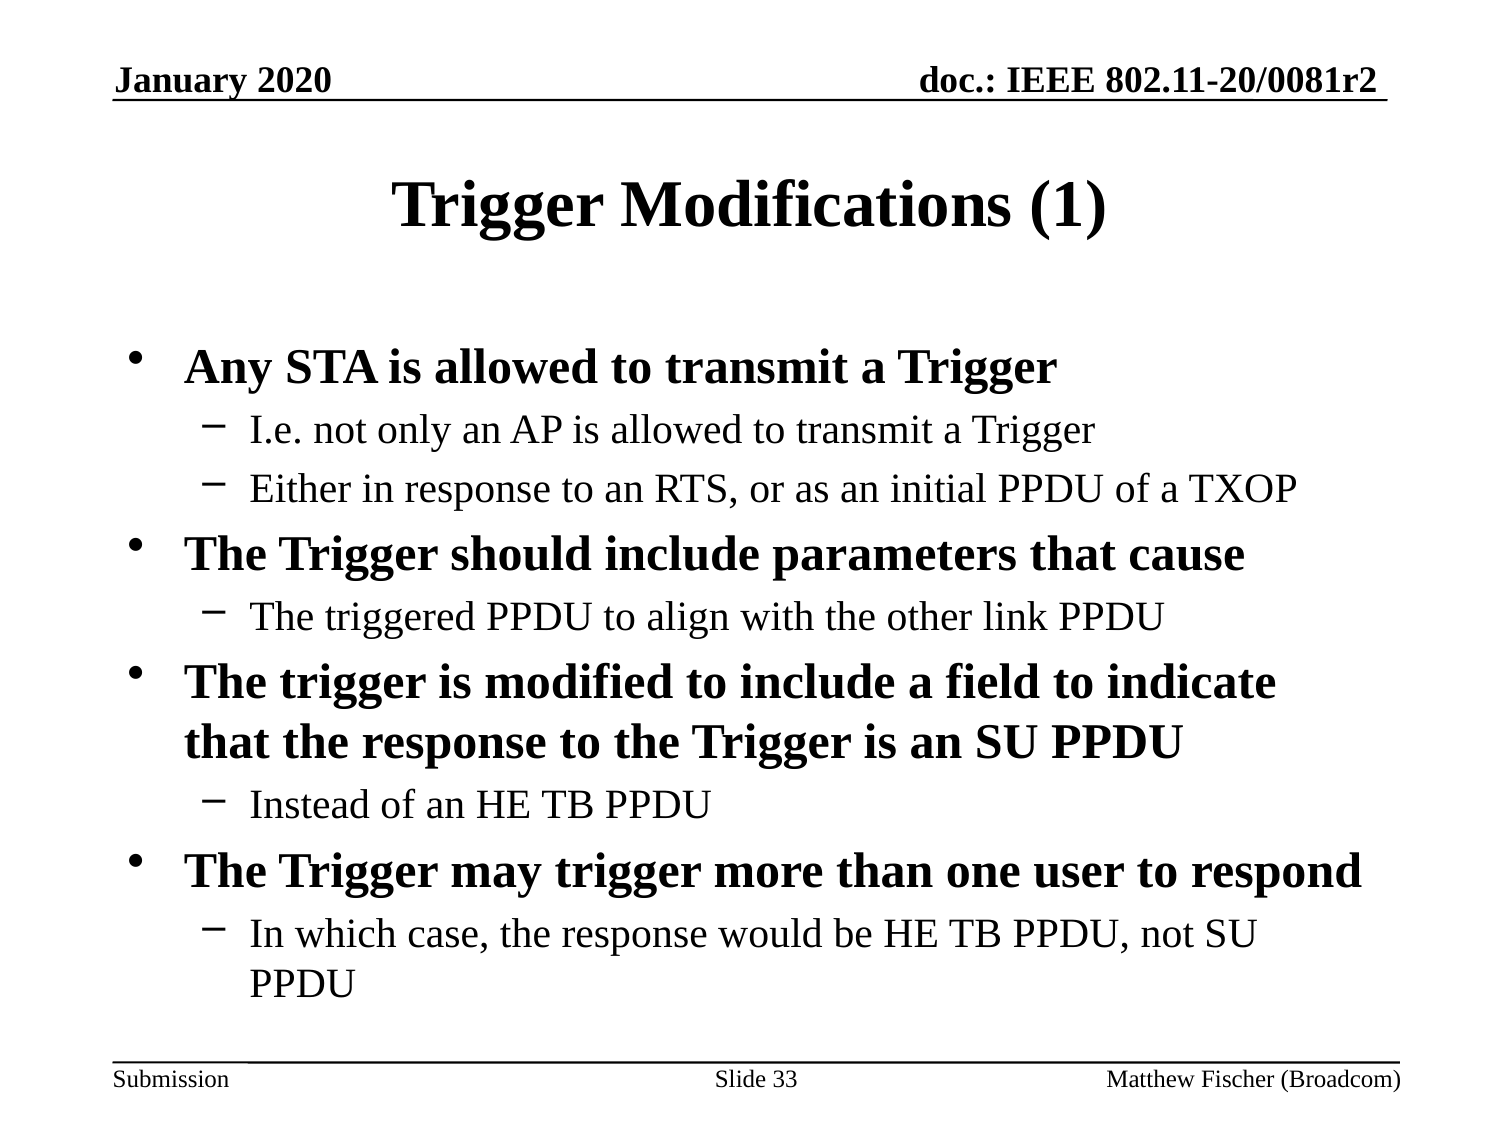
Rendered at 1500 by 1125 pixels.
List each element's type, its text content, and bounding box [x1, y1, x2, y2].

footer Matthew Fischer (Broadcom) [1102, 1061, 1402, 1093]
title Trigger Modifications (1) [112, 112, 1388, 288]
list Any STA is allowed to transmit a Trigger I.e. not only an AP is allowed to transmit a Trigger Either in response to an RTS, or as an initial PPDU of a TXOP The Trigger should include parameters that cause The triggered PPDU to align with the other link PPDU The trigger is modified to include a field to indicate that the response to the Trigger is an SU PPDU Instead of an HE TB PPDU The Trigger may trigger more than one user to respond In which case, the response would be HE TB PPDU, not SU PPDU [112, 326, 1388, 1002]
slide_number Slide 33 [712, 1061, 800, 1093]
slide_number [114, 54, 335, 101]
